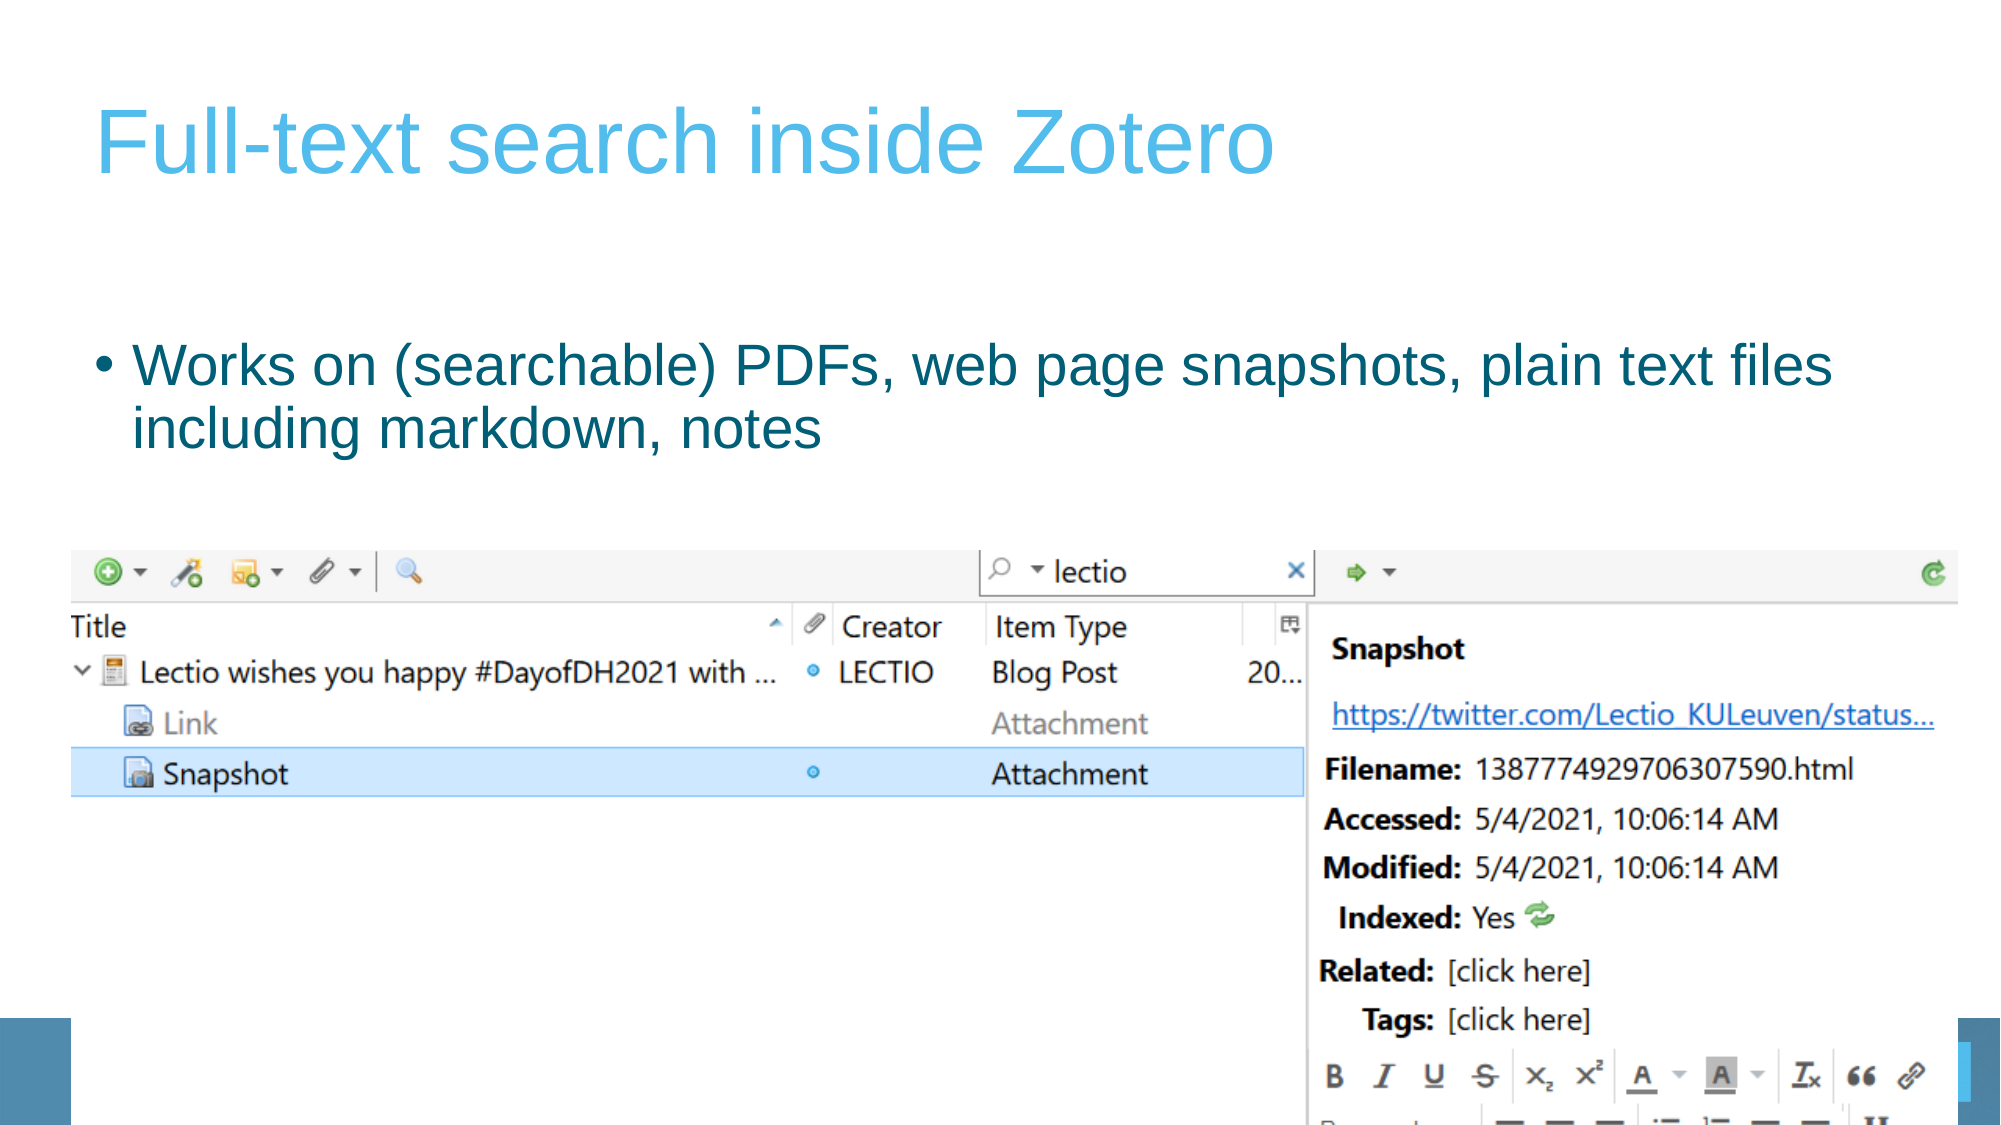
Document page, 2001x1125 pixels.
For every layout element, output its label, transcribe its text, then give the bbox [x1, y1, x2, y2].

title Full-text search inside Zotero [94, 94, 1906, 312]
list Works on (searchable) PDFs, web page snapshots, plain text files including markdown, notes [94, 335, 1906, 550]
picture [0, 550, 2000, 1125]
